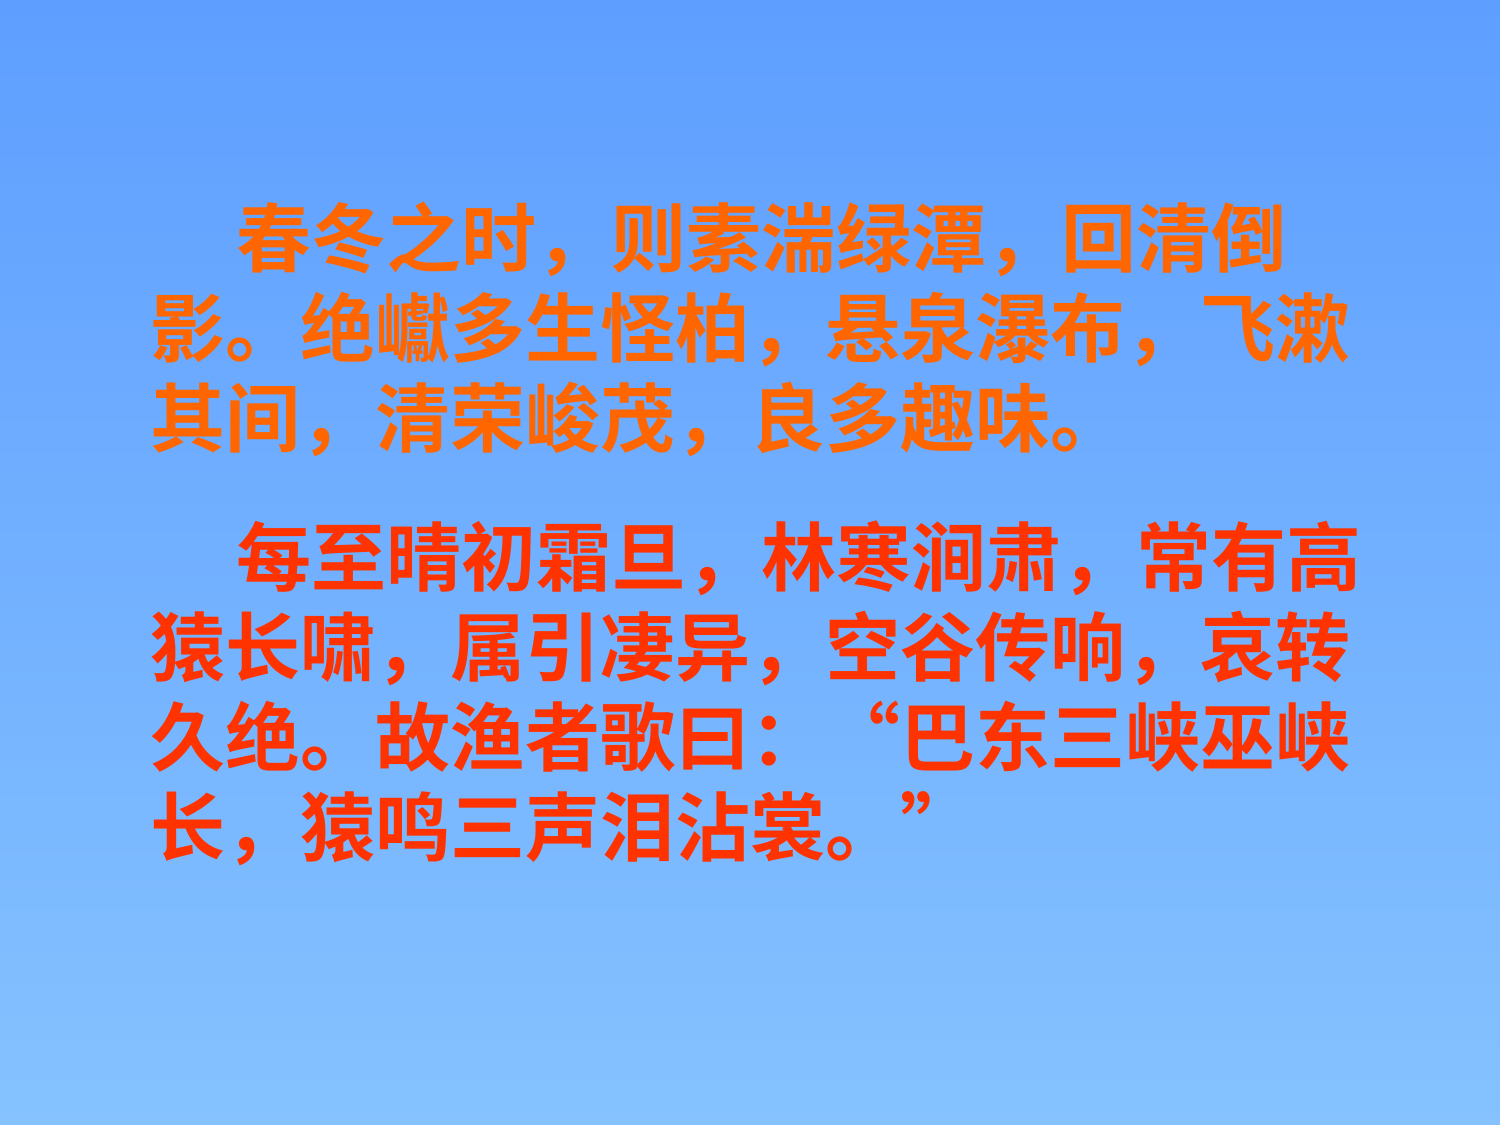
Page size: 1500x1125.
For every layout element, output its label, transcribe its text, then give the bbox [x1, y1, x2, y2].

text_box 每至晴初霜旦，林寒涧肃，常有高猿长啸，属引凄异，空谷传响，哀转久绝。故渔者歌曰：“巴东三峡巫峡长，猿鸣三声泪沾裳。” [135, 503, 1424, 879]
text_box 春冬之时，则素湍绿潭，回清倒影。绝巘多生怪柏，悬泉瀑布，飞漱其间，清荣峻茂，良多趣味。 [135, 184, 1376, 470]
